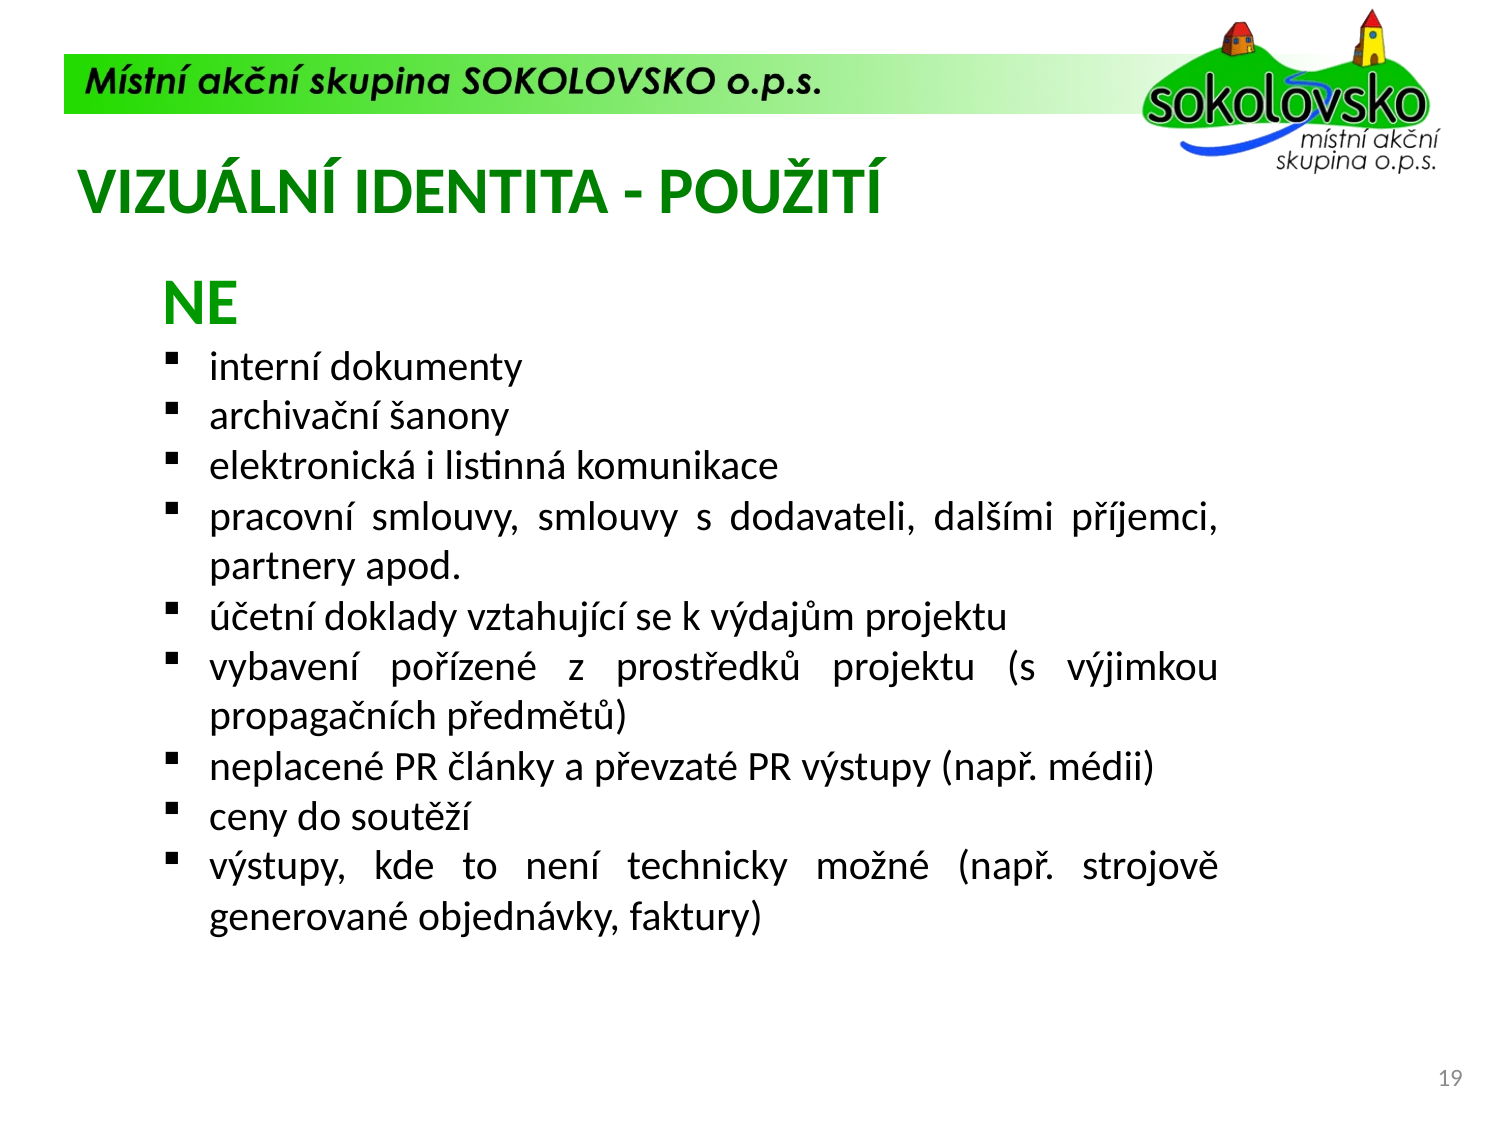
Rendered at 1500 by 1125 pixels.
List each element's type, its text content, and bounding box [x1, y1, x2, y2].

title VIZUÁLNÍ IDENTITA - POUŽITÍ [47, 122, 1398, 251]
text_box NE interní dokumenty archivační šanony elektronická i listinná komunikace pracovní smlouvy, smlouvy s dodavateli, dalšími příjemci, partnery apod. účetní doklady vztahující se k výdajům projektu vybavení pořízené z prostředků projektu (s výjimkou propagačních předmětů) neplacené PR články a převzaté PR výstupy (např. médii) ceny do soutěží výstupy, kde to není technicky možné (např. strojově generované objednávky, faktury) [147, 250, 1235, 996]
picture [64, 0, 1455, 197]
slide_number 19 [1128, 1046, 1478, 1107]
list [76, 290, 1424, 1071]
